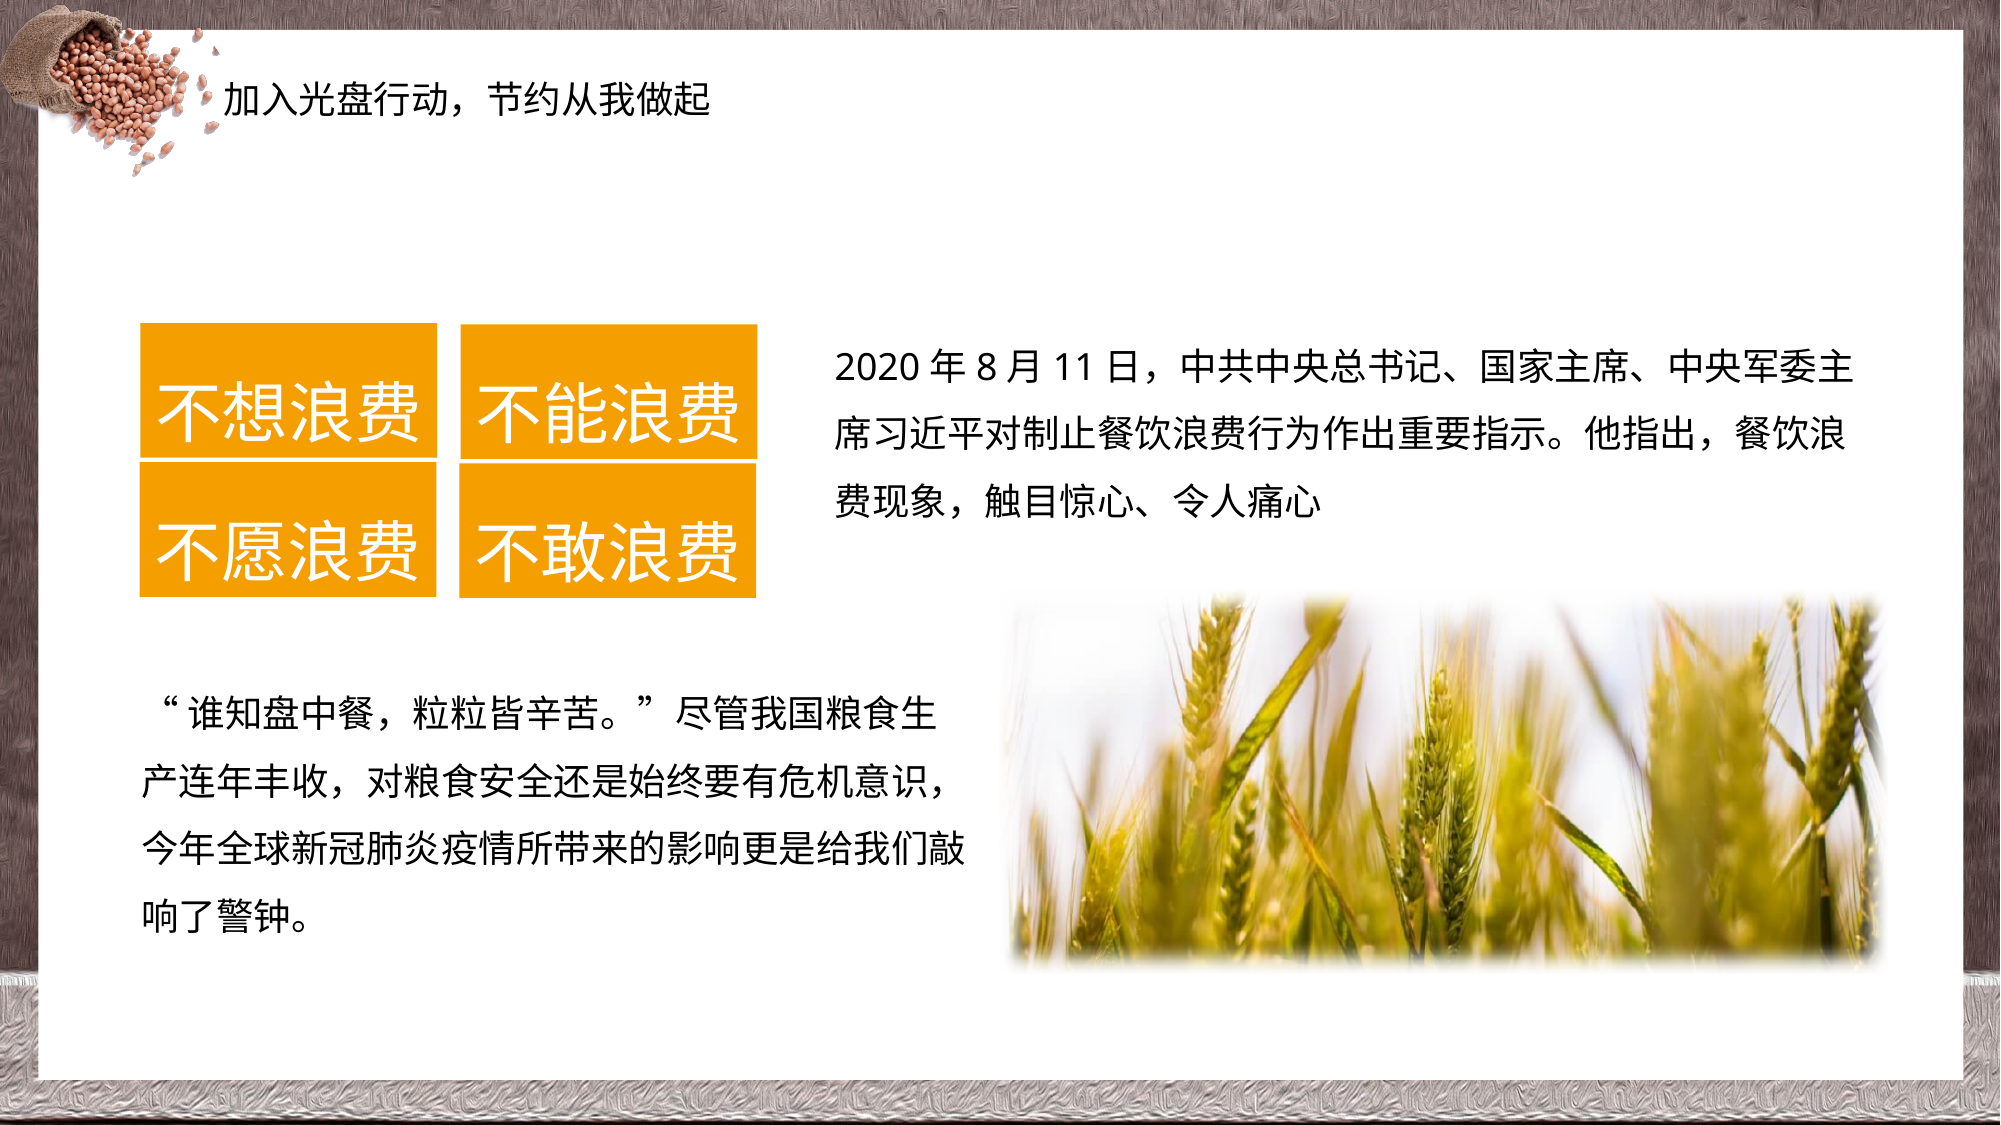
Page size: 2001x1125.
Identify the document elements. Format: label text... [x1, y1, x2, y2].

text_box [138, 322, 759, 590]
text_box 加入光盘行动，节约从我做起 [230, 68, 727, 129]
picture [0, 0, 2000, 1125]
text_box “谁知盘中餐，粒粒皆辛苦。”尽管我国粮食生产连年丰收，对粮食安全还是始终要有危机意识，今年全球新冠肺炎疫情所带来的影响更是给我们敲响了警钟。 [126, 660, 990, 945]
text_box 2020年8月11日，中共中央总书记、国家主席、中央军委主席习近平对制止餐饮浪费行为作出重要指示。他指出，餐饮浪费现象，触目惊心、令人痛心 [819, 312, 1898, 530]
